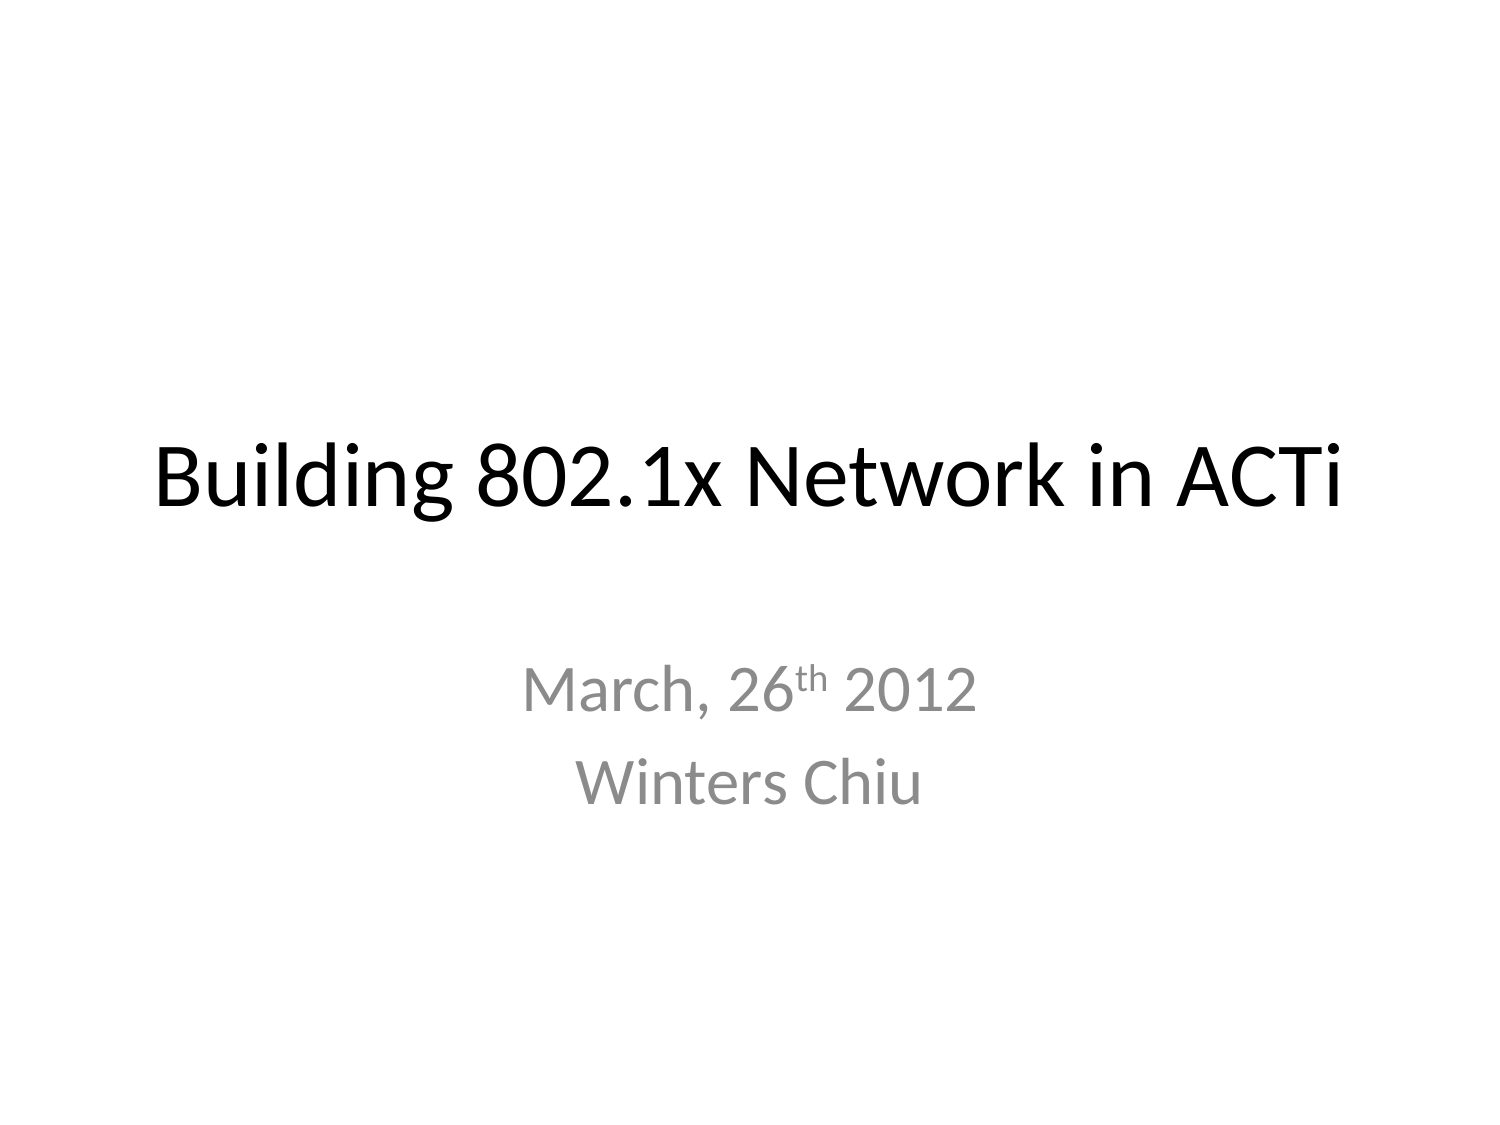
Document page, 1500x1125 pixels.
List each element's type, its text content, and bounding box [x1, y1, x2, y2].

title Building 802.1x Network in ACTi [112, 349, 1388, 591]
subtitle March, 26th 2012 Winters Chiu [225, 637, 1275, 925]
